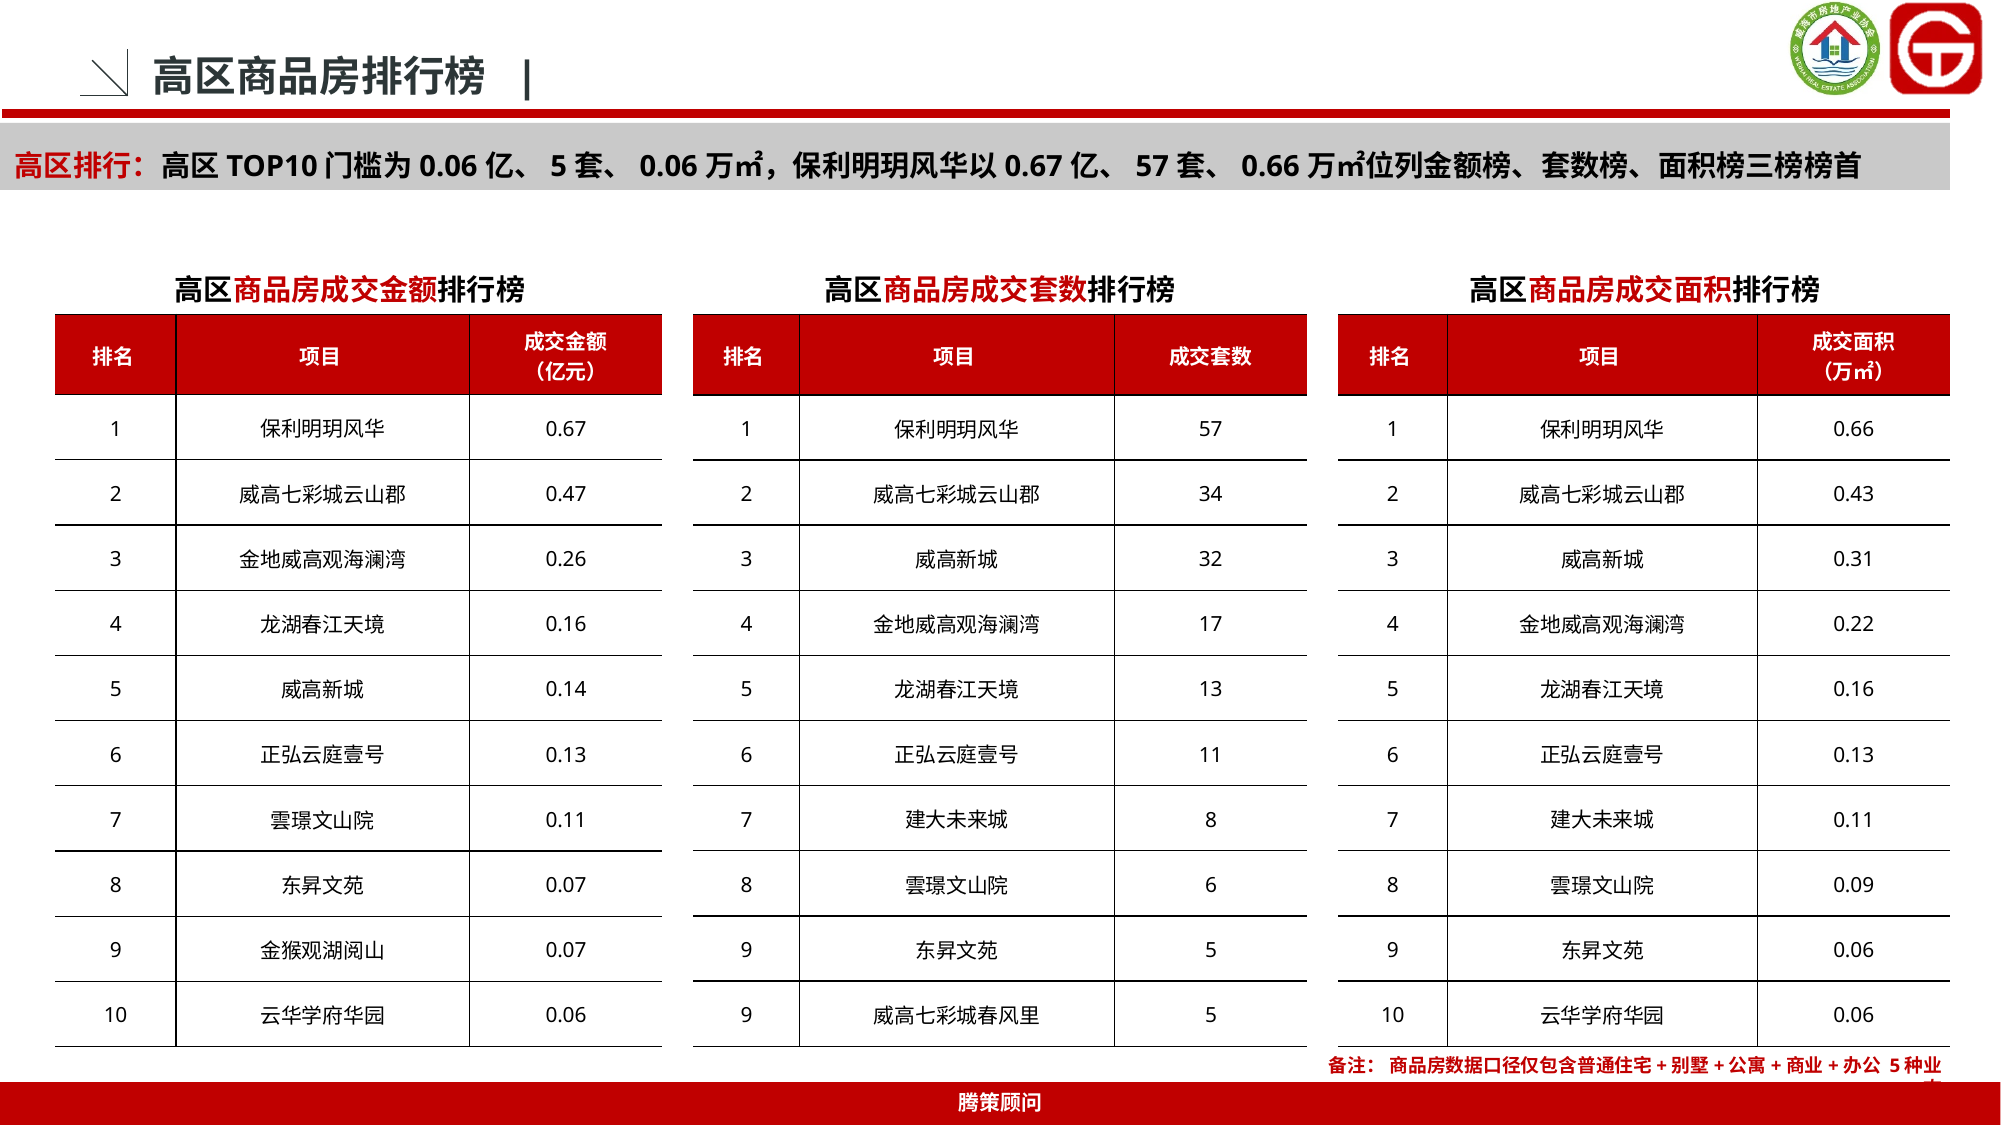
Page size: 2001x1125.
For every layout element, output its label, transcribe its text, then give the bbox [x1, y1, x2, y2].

table_cell 0.06 [1758, 982, 1950, 1046]
table_cell 保利明玥风华 [1448, 396, 1757, 459]
table_cell 32 [1115, 526, 1307, 590]
table_cell 金猴观湖阅山 [177, 917, 469, 981]
table_cell 6 [1338, 721, 1447, 785]
table_cell 7 [1338, 786, 1447, 850]
table_cell 0.47 [470, 460, 662, 524]
table_cell 0.11 [470, 786, 662, 850]
table_cell 2 [1338, 461, 1447, 524]
table_cell 0.13 [470, 721, 662, 785]
table_cell 威高七彩城春风里 [800, 982, 1114, 1046]
table_cell 4 [55, 591, 175, 655]
table_cell 威高新城 [1448, 526, 1757, 590]
text_box 高区商品房成交金额排行榜 [42, 263, 658, 314]
table_cell 5 [1115, 917, 1307, 980]
table_cell 正弘云庭壹号 [177, 721, 469, 785]
table_cell 0.66 [1758, 396, 1950, 459]
table_cell 7 [55, 786, 175, 850]
table_cell 0.16 [470, 591, 662, 655]
table_cell 0.11 [1758, 786, 1950, 850]
table_cell 金地威高观海澜湾 [800, 591, 1114, 655]
table_cell 2 [693, 461, 799, 524]
table_cell 龙湖春江天境 [1448, 656, 1757, 720]
table_cell 威高新城 [800, 526, 1114, 590]
table_cell 威高新城 [177, 656, 469, 720]
table_cell 0.06 [1758, 917, 1950, 980]
table_cell 1 [693, 396, 799, 459]
table_cell 0.22 [1758, 591, 1950, 655]
table_cell 0.16 [1758, 656, 1950, 720]
table_cell 威高七彩城云山郡 [177, 460, 469, 524]
table_cell 10 [1338, 982, 1447, 1046]
text_box 高区商品房成交面积排行榜 [1337, 263, 1953, 314]
table_header 成交面积 （万㎡） [1758, 315, 1950, 394]
table_cell 34 [1115, 461, 1307, 524]
table_header 项目 [1448, 315, 1757, 394]
table_cell 0.67 [470, 395, 662, 459]
table_cell 正弘云庭壹号 [1448, 721, 1757, 785]
text_box 高区排行：高区TOP10门槛为0.06亿、5套、0.06万㎡，保利明玥风华以0.67亿、57套、0.66万㎡位列金额榜、套数榜、面积榜三榜榜首 [0, 122, 1950, 190]
table_cell 13 [1115, 656, 1307, 720]
table_cell 0.06 [470, 982, 662, 1046]
table_cell 0.14 [470, 656, 662, 720]
table_header 排名 [693, 315, 799, 394]
table_cell 威高七彩城云山郡 [1448, 461, 1757, 524]
table_cell 4 [693, 591, 799, 655]
table_cell 8 [1338, 851, 1447, 915]
table_cell 5 [55, 656, 175, 720]
table_cell 金地威高观海澜湾 [177, 526, 469, 590]
table_cell 东昇文苑 [1448, 917, 1757, 980]
table_cell 0.31 [1758, 526, 1950, 590]
table_cell 雲璟文山院 [177, 786, 469, 850]
table_cell 保利明玥风华 [177, 395, 469, 459]
table_cell 8 [1115, 786, 1307, 850]
table_cell 4 [1338, 591, 1447, 655]
table_cell 1 [1338, 396, 1447, 459]
table_cell 17 [1115, 591, 1307, 655]
table_cell 0.26 [470, 526, 662, 590]
table_cell 9 [1338, 917, 1447, 980]
table_cell 10 [55, 982, 175, 1046]
table_cell 东昇文苑 [177, 852, 469, 916]
table_header 排名 [55, 315, 175, 394]
table_header 成交金额 （亿元） [470, 315, 662, 394]
table_cell 0.07 [470, 852, 662, 916]
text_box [80, 48, 128, 96]
table_header 项目 [800, 315, 1114, 394]
table_cell 正弘云庭壹号 [800, 721, 1114, 785]
table_cell 0.13 [1758, 721, 1950, 785]
table_cell 5 [1338, 656, 1447, 720]
picture [1786, 0, 1989, 98]
table_header 项目 [177, 315, 469, 394]
table_cell 6 [693, 721, 799, 785]
table_cell 建大未来城 [1448, 786, 1757, 850]
table_cell 0.09 [1758, 851, 1950, 915]
table_cell 建大未来城 [800, 786, 1114, 850]
table_cell 7 [693, 786, 799, 850]
table_header 排名 [1338, 315, 1447, 394]
table_cell 5 [693, 656, 799, 720]
text_box [159, 1047, 601, 1094]
text_box 备注： 商品房数据口径仅包含普通住宅+别墅+公寓+商业+办公 5种业态 [1295, 1046, 1957, 1107]
table_cell 6 [55, 721, 175, 785]
table_cell 57 [1115, 396, 1307, 459]
table_cell 云华学府华园 [1448, 982, 1757, 1046]
table_cell 雲璟文山院 [800, 851, 1114, 915]
table_cell 东昇文苑 [800, 917, 1114, 980]
table_cell 2 [55, 460, 175, 524]
table_cell 保利明玥风华 [800, 396, 1114, 459]
text_box 高区商品房排行榜 | [138, 41, 1236, 108]
table_cell 雲璟文山院 [1448, 851, 1757, 915]
table_header 成交套数 [1115, 315, 1307, 394]
table_cell 0.43 [1758, 461, 1950, 524]
table_cell 3 [55, 526, 175, 590]
table_cell 11 [1115, 721, 1307, 785]
table_cell 1 [55, 395, 175, 459]
table_cell 云华学府华园 [177, 982, 469, 1046]
table_cell 8 [693, 851, 799, 915]
table_cell 金地威高观海澜湾 [1448, 591, 1757, 655]
table_cell 8 [55, 852, 175, 916]
table_cell 3 [1338, 526, 1447, 590]
table_cell 龙湖春江天境 [800, 656, 1114, 720]
text_box 高区商品房成交套数排行榜 [693, 263, 1308, 314]
table_cell 9 [693, 917, 799, 980]
table_cell 3 [693, 526, 799, 590]
table_cell 5 [1115, 982, 1307, 1046]
table_cell 9 [693, 982, 799, 1046]
table_cell 6 [1115, 851, 1307, 915]
table_cell 9 [55, 917, 175, 981]
table_cell 龙湖春江天境 [177, 591, 469, 655]
table_cell 威高七彩城云山郡 [800, 461, 1114, 524]
table_cell 0.07 [470, 917, 662, 981]
